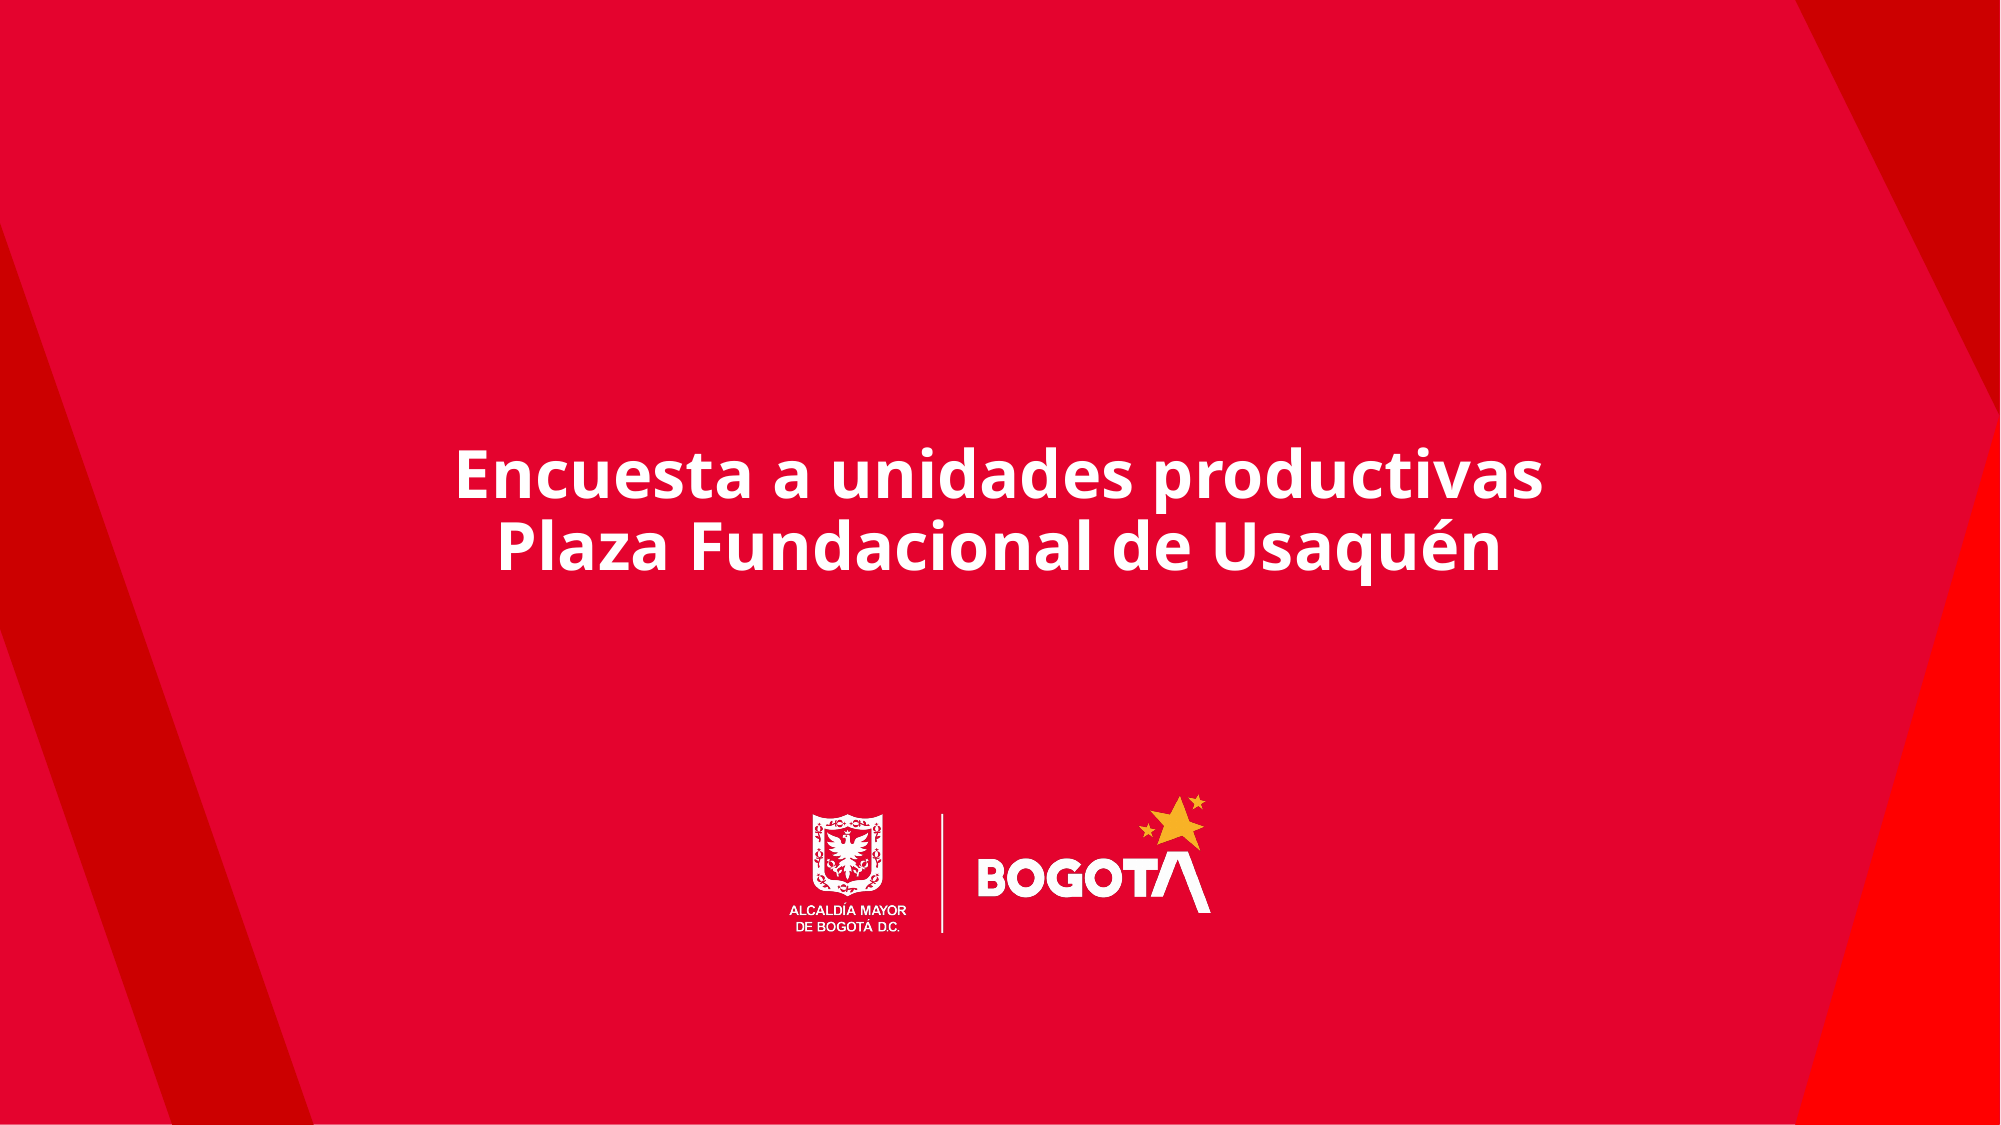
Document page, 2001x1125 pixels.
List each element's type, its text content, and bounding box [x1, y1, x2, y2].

picture [789, 794, 1211, 933]
title Encuesta a unidades productivas Plaza Fundacional de Usaquén [249, 425, 1750, 644]
